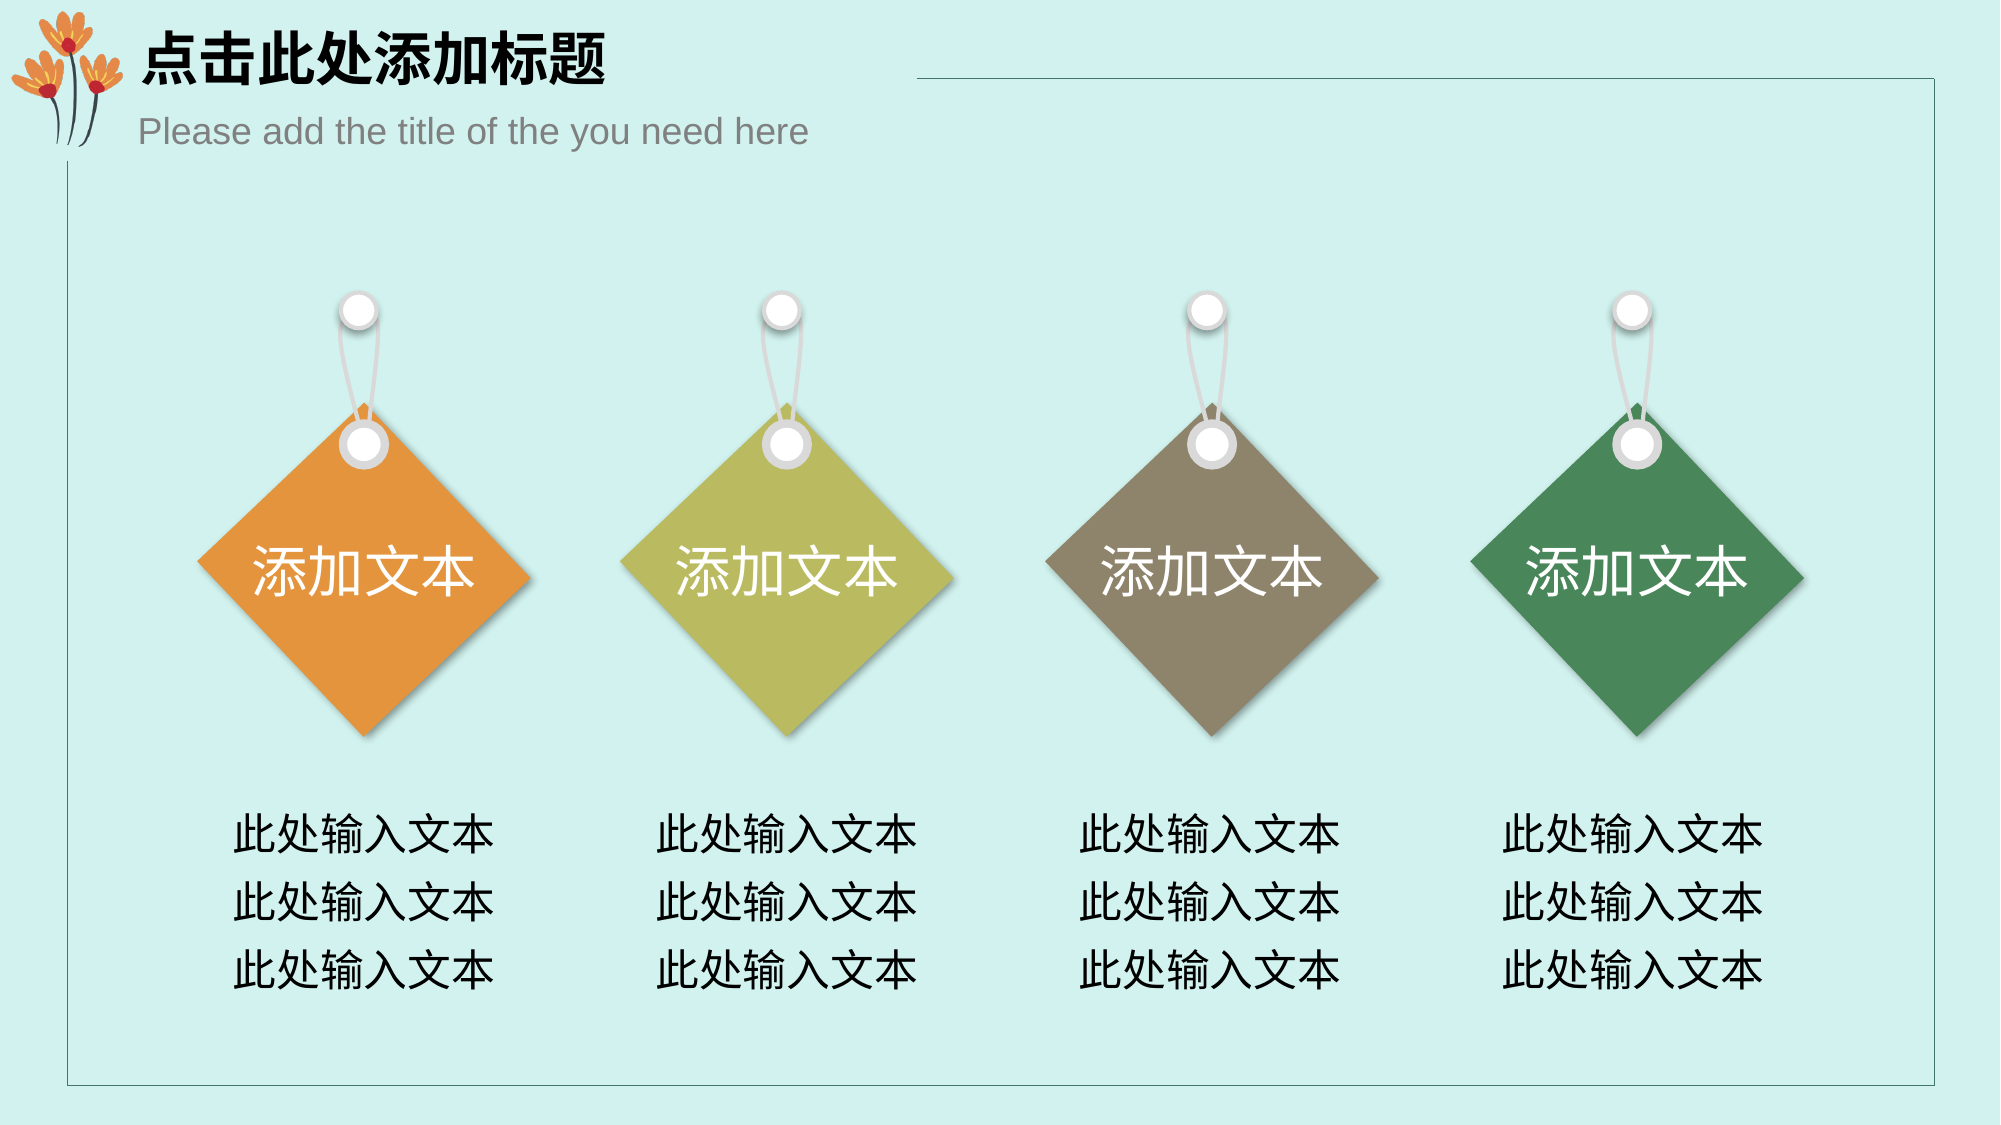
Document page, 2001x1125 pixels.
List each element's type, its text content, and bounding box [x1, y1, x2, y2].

text_box 此处输入文本 此处输入文本 此处输入文本 [1444, 781, 1821, 1006]
text_box 点击此处添加标题 [126, 14, 714, 99]
text_box 此处输入文本 此处输入文本 此处输入文本 [175, 781, 552, 1006]
picture [11, 11, 123, 147]
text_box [619, 292, 954, 737]
text_box 此处输入文本 此处输入文本 此处输入文本 [598, 781, 975, 1006]
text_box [1470, 292, 1805, 737]
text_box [1045, 292, 1379, 737]
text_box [197, 292, 531, 737]
text_box 此处输入文本 此处输入文本 此处输入文本 [1021, 781, 1398, 1006]
text_box Please add the title of the you need here [122, 100, 843, 160]
